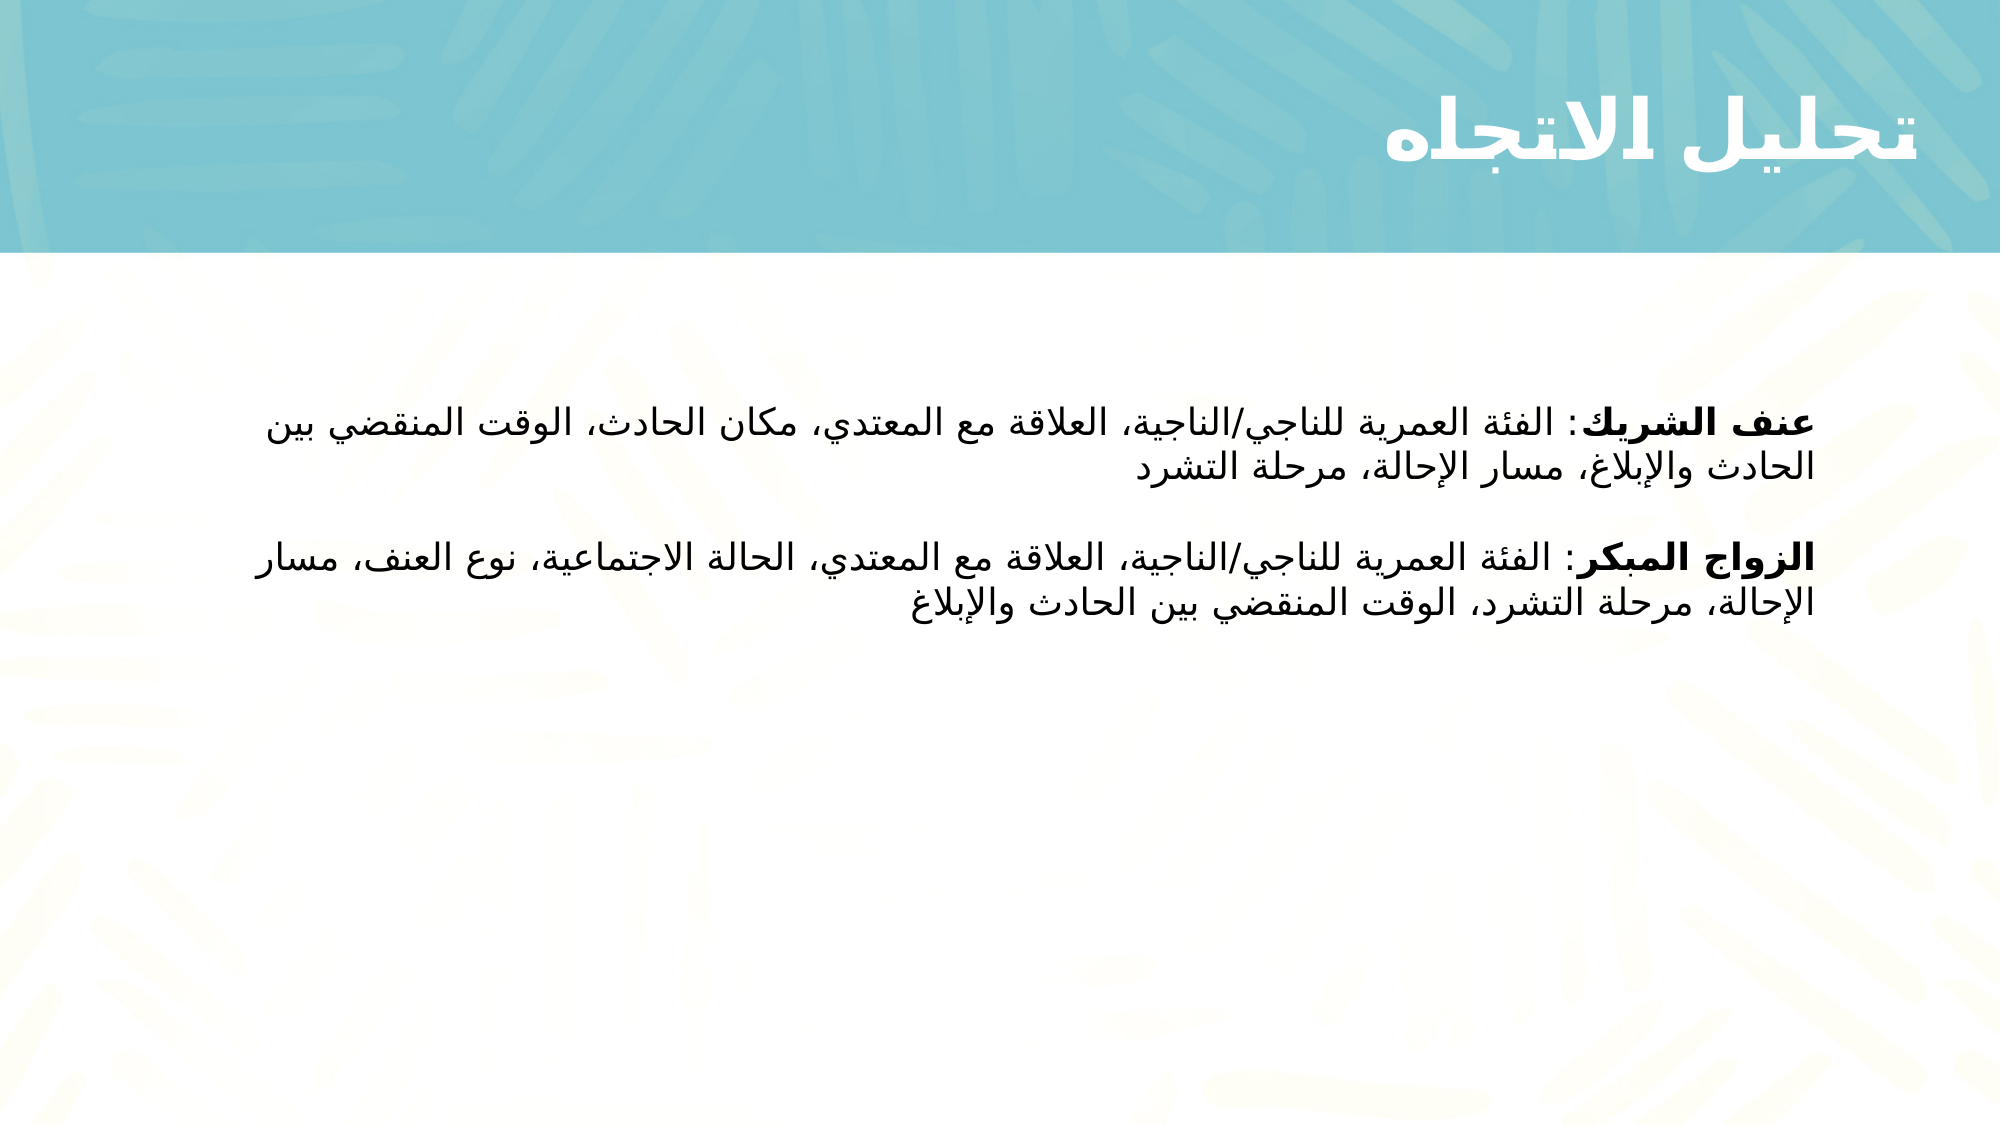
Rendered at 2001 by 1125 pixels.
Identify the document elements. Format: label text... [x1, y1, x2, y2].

text_box عنف الشريك: الفئة العمرية للناجي/الناجية، العلاقة مع المعتدي، مكان الحادث، الوقت المنقضي بين الحادث والإبلاغ، مسار الإحالة، مرحلة التشرد الزواج المبكر: الفئة العمرية للناجي/الناجية، العلاقة مع المعتدي، الحالة الاجتماعية، نوع العنف، مسار الإحالة، مرحلة التشرد، الوقت المنقضي بين الحادث والإبلاغ [170, 390, 1832, 645]
text_box تحليل الاتجاه [61, 33, 1938, 220]
picture [0, 0, 2000, 1125]
